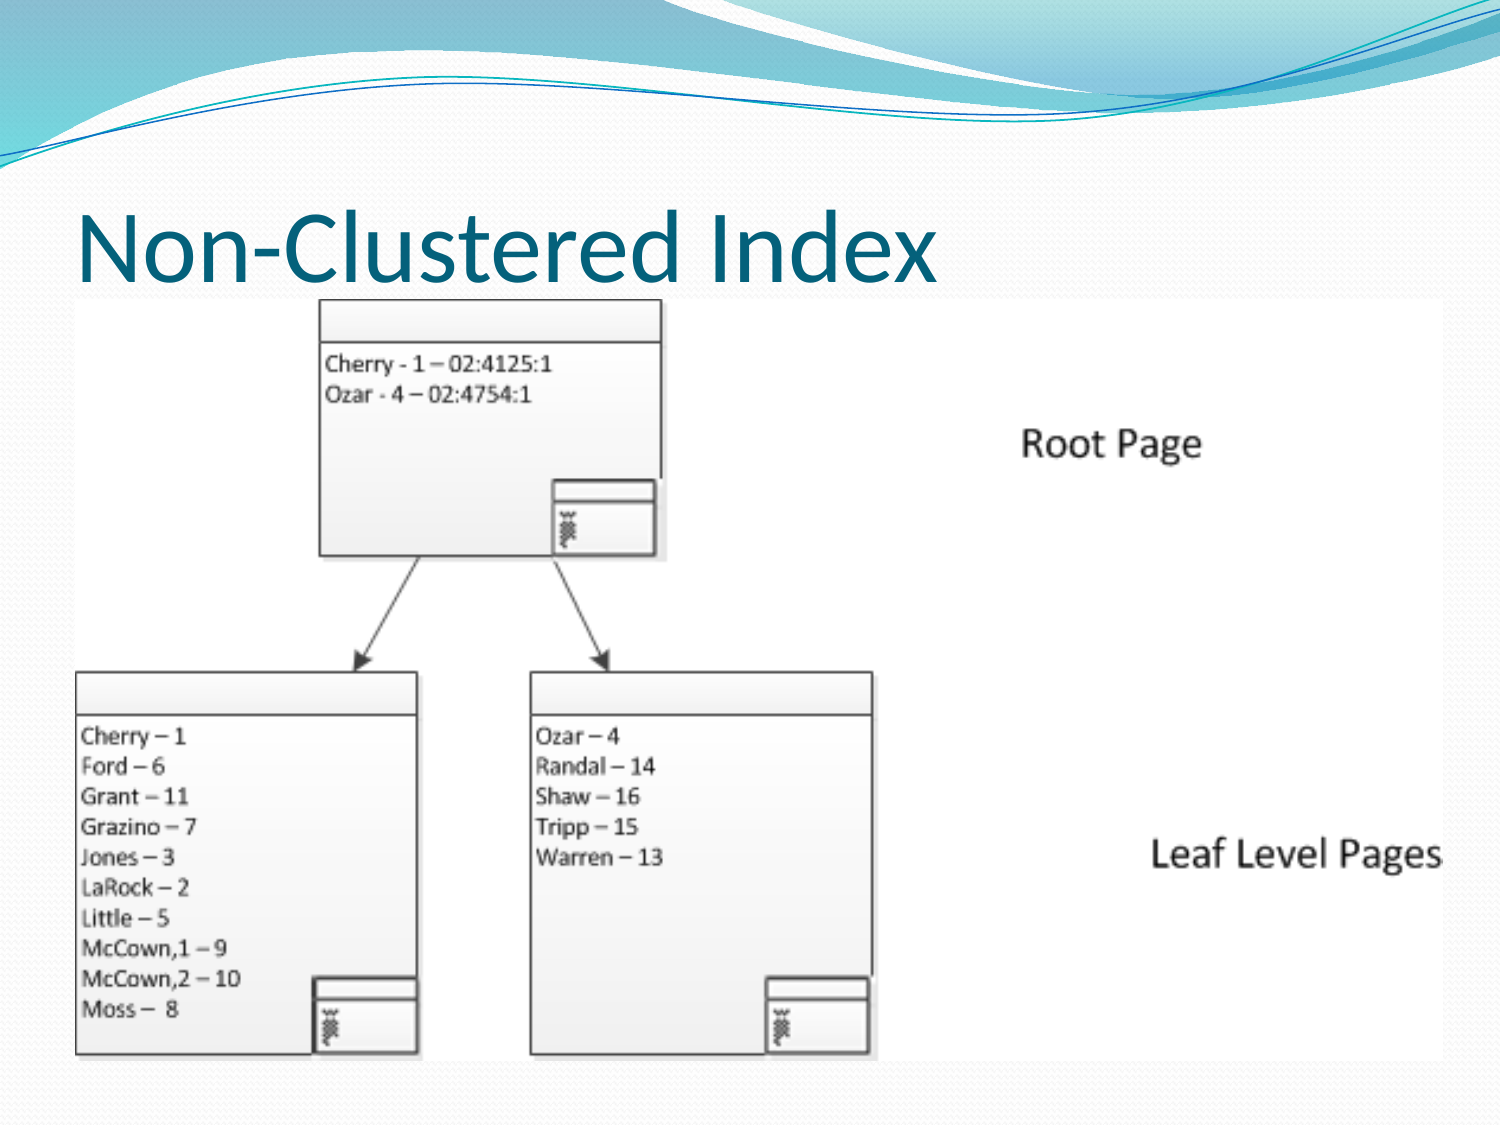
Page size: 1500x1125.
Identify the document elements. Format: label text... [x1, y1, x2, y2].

picture [74, 299, 1443, 1061]
title Non-Clustered Index [75, 115, 1425, 299]
